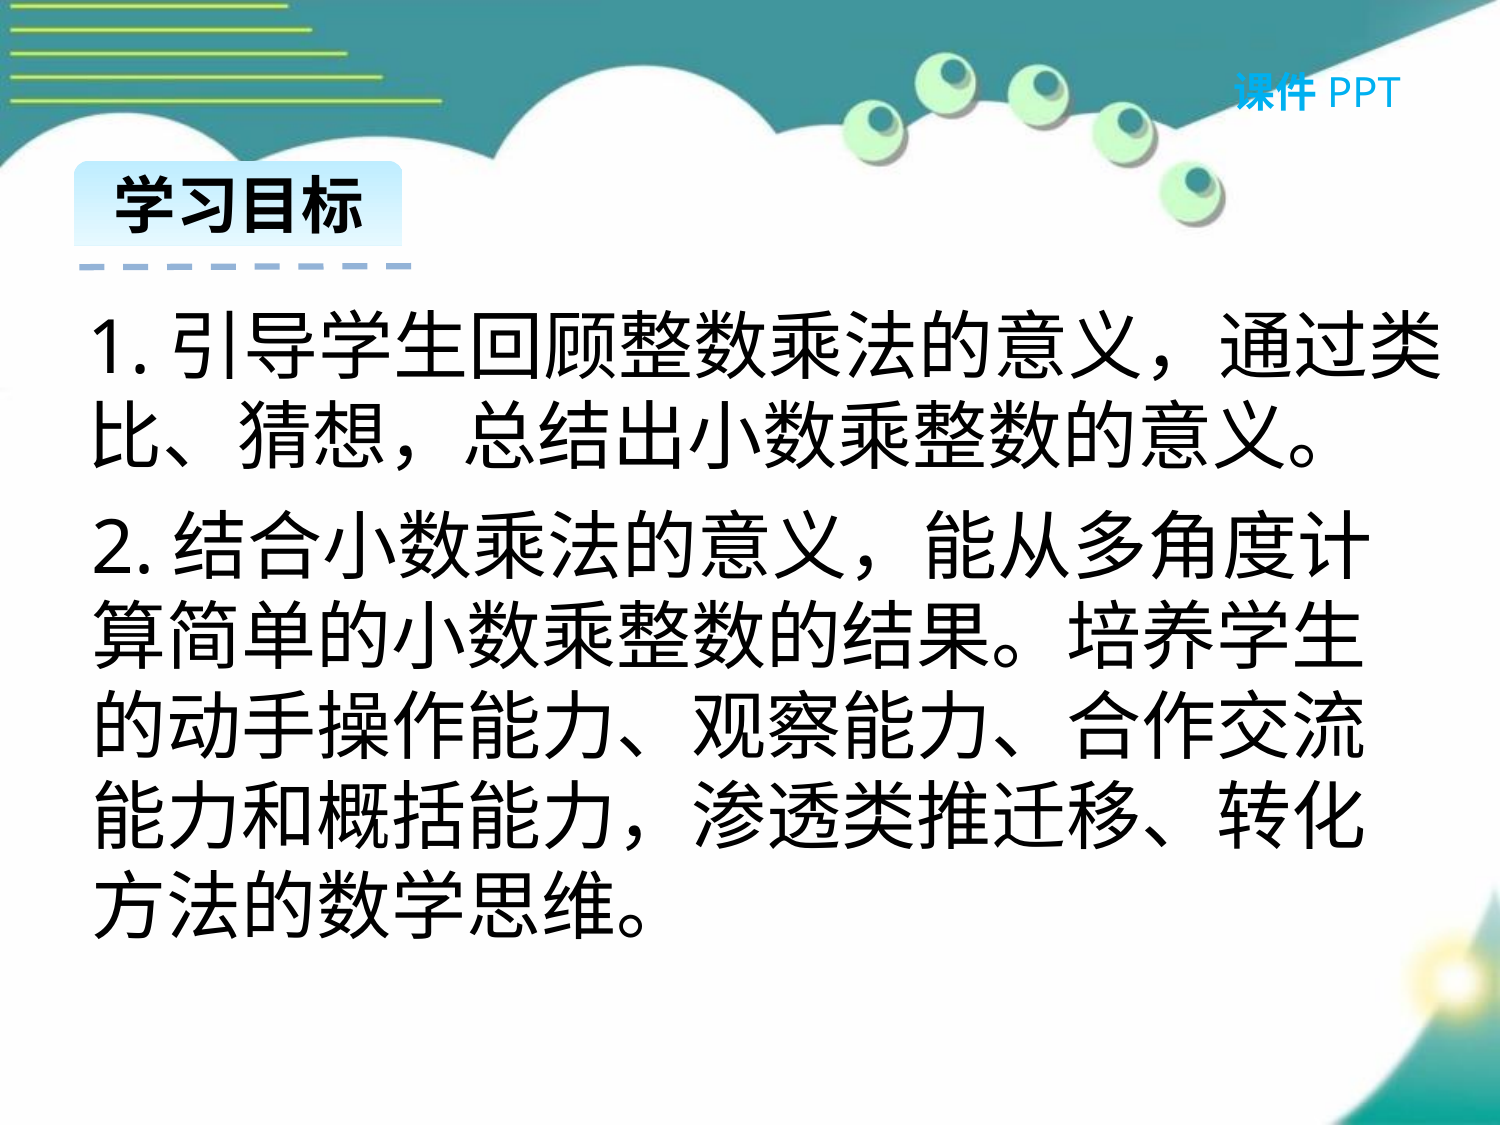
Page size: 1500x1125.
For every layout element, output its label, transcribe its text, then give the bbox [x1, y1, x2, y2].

text_box 学习目标 [74, 160, 403, 246]
text_box 课件PPT [1218, 58, 1418, 124]
text_box 1.引导学生回顾整数乘法的意义，通过类比、猜想，总结出小数乘整数的意义。 [72, 290, 1485, 486]
text_box 2.结合小数乘法的意义，能从多角度计算简单的小数乘整数的结果。培养学生的动手操作能力、观察能力、合作交流能力和概括能力，渗透类推迁移、转化方法的数学思维。 [76, 491, 1393, 957]
picture [0, 0, 1500, 1125]
